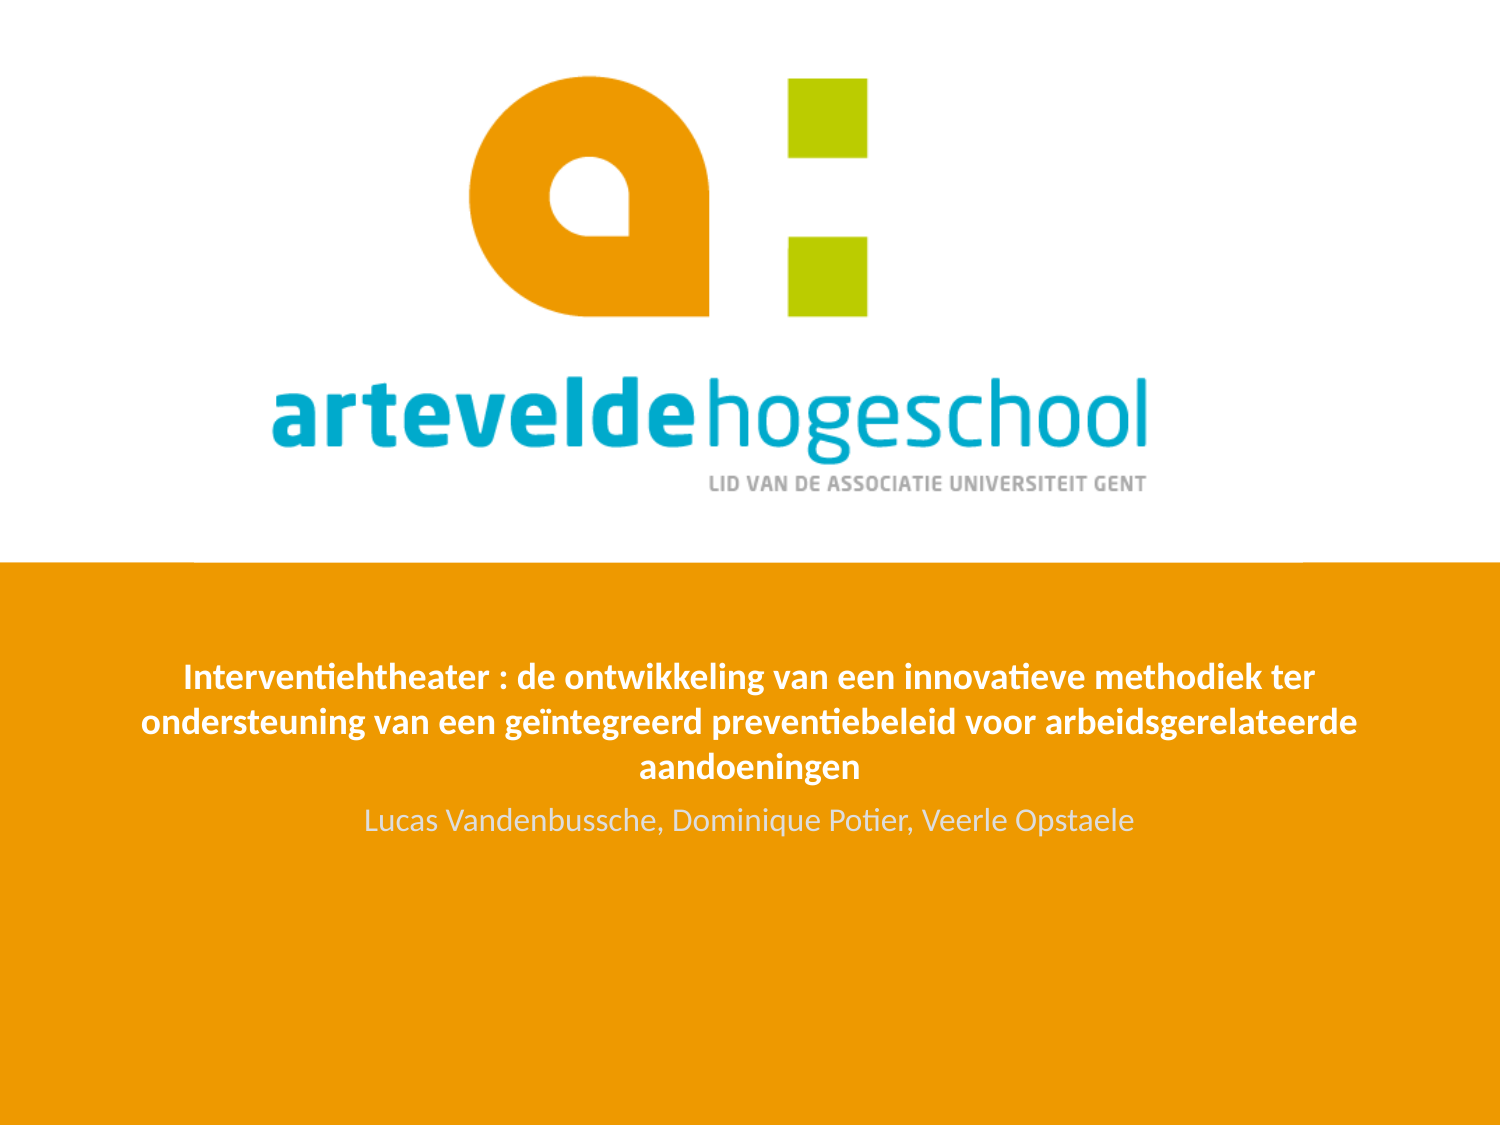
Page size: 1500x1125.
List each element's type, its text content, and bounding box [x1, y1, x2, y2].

picture [194, 0, 1303, 562]
subtitle Lucas Vandenbussche, Dominique Potier, Veerle Opstaele [76, 798, 1424, 1024]
title Interventiehtheater : de ontwikkeling van een innovatieve methodiek ter ondersteuning van een geïntegreerd preventiebeleid voor arbeidsgerelateerde aandoeningen [76, 562, 1424, 788]
